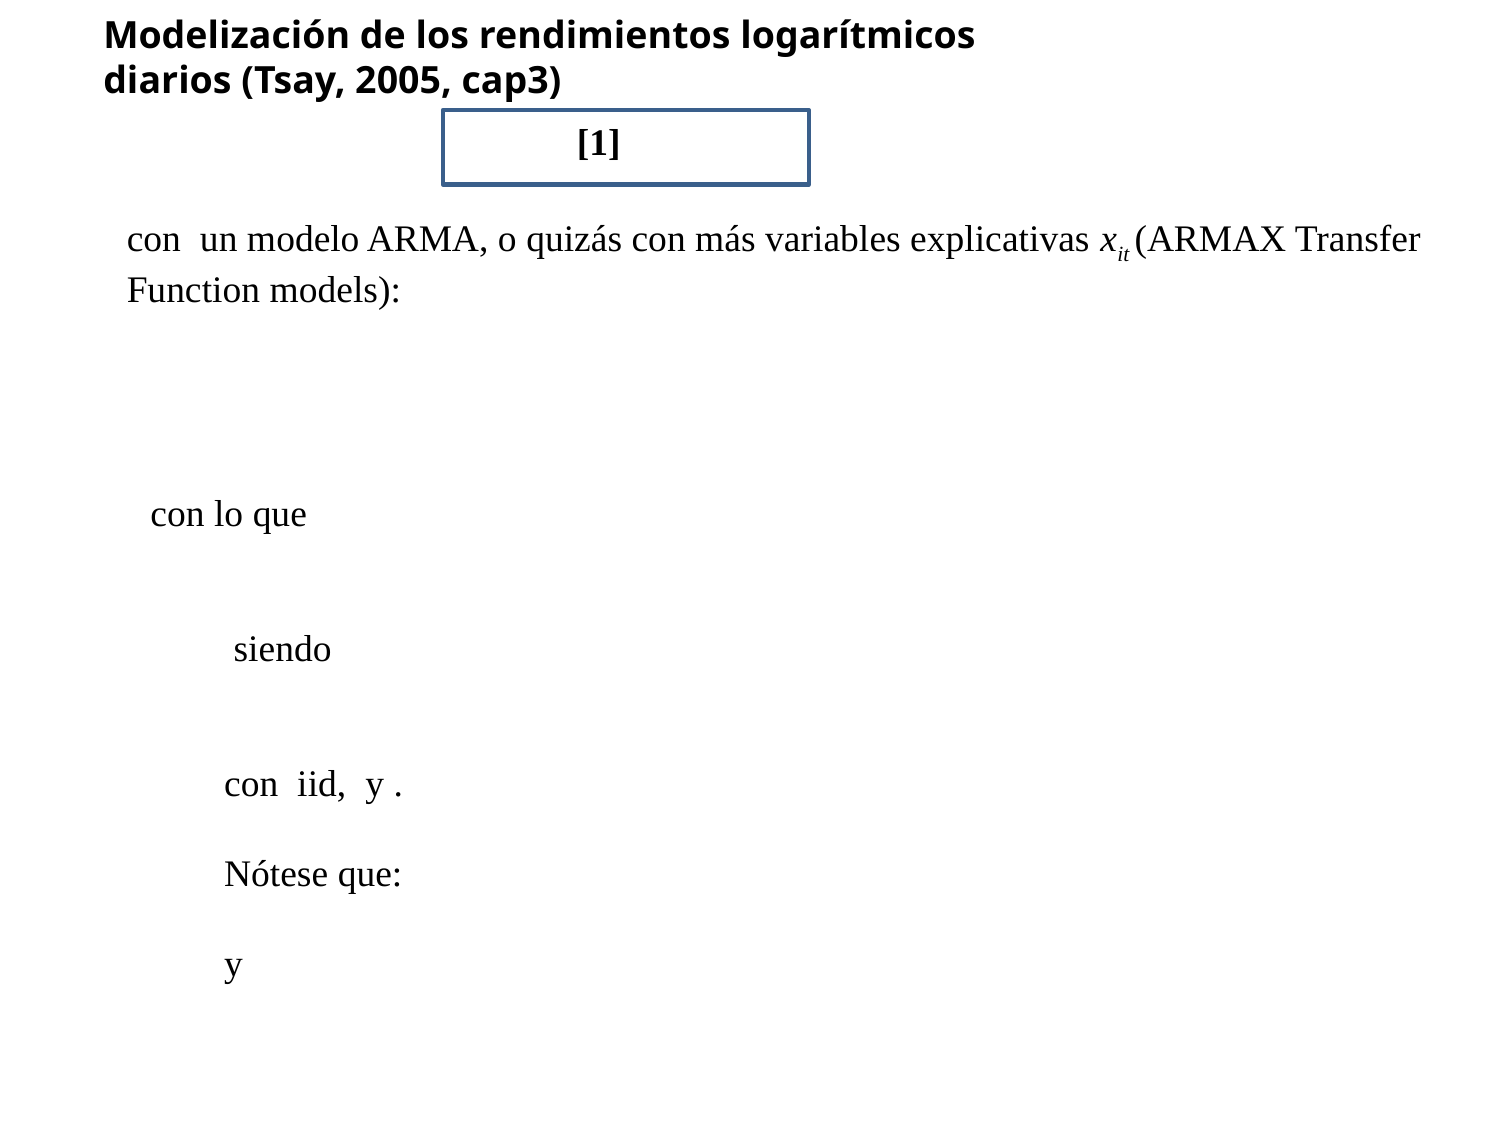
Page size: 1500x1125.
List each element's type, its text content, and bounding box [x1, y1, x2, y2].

text_box [441, 108, 811, 187]
text_box Modelización de los rendimientos logarítmicos diarios (Tsay, 2005, cap3) [88, 4, 1102, 109]
